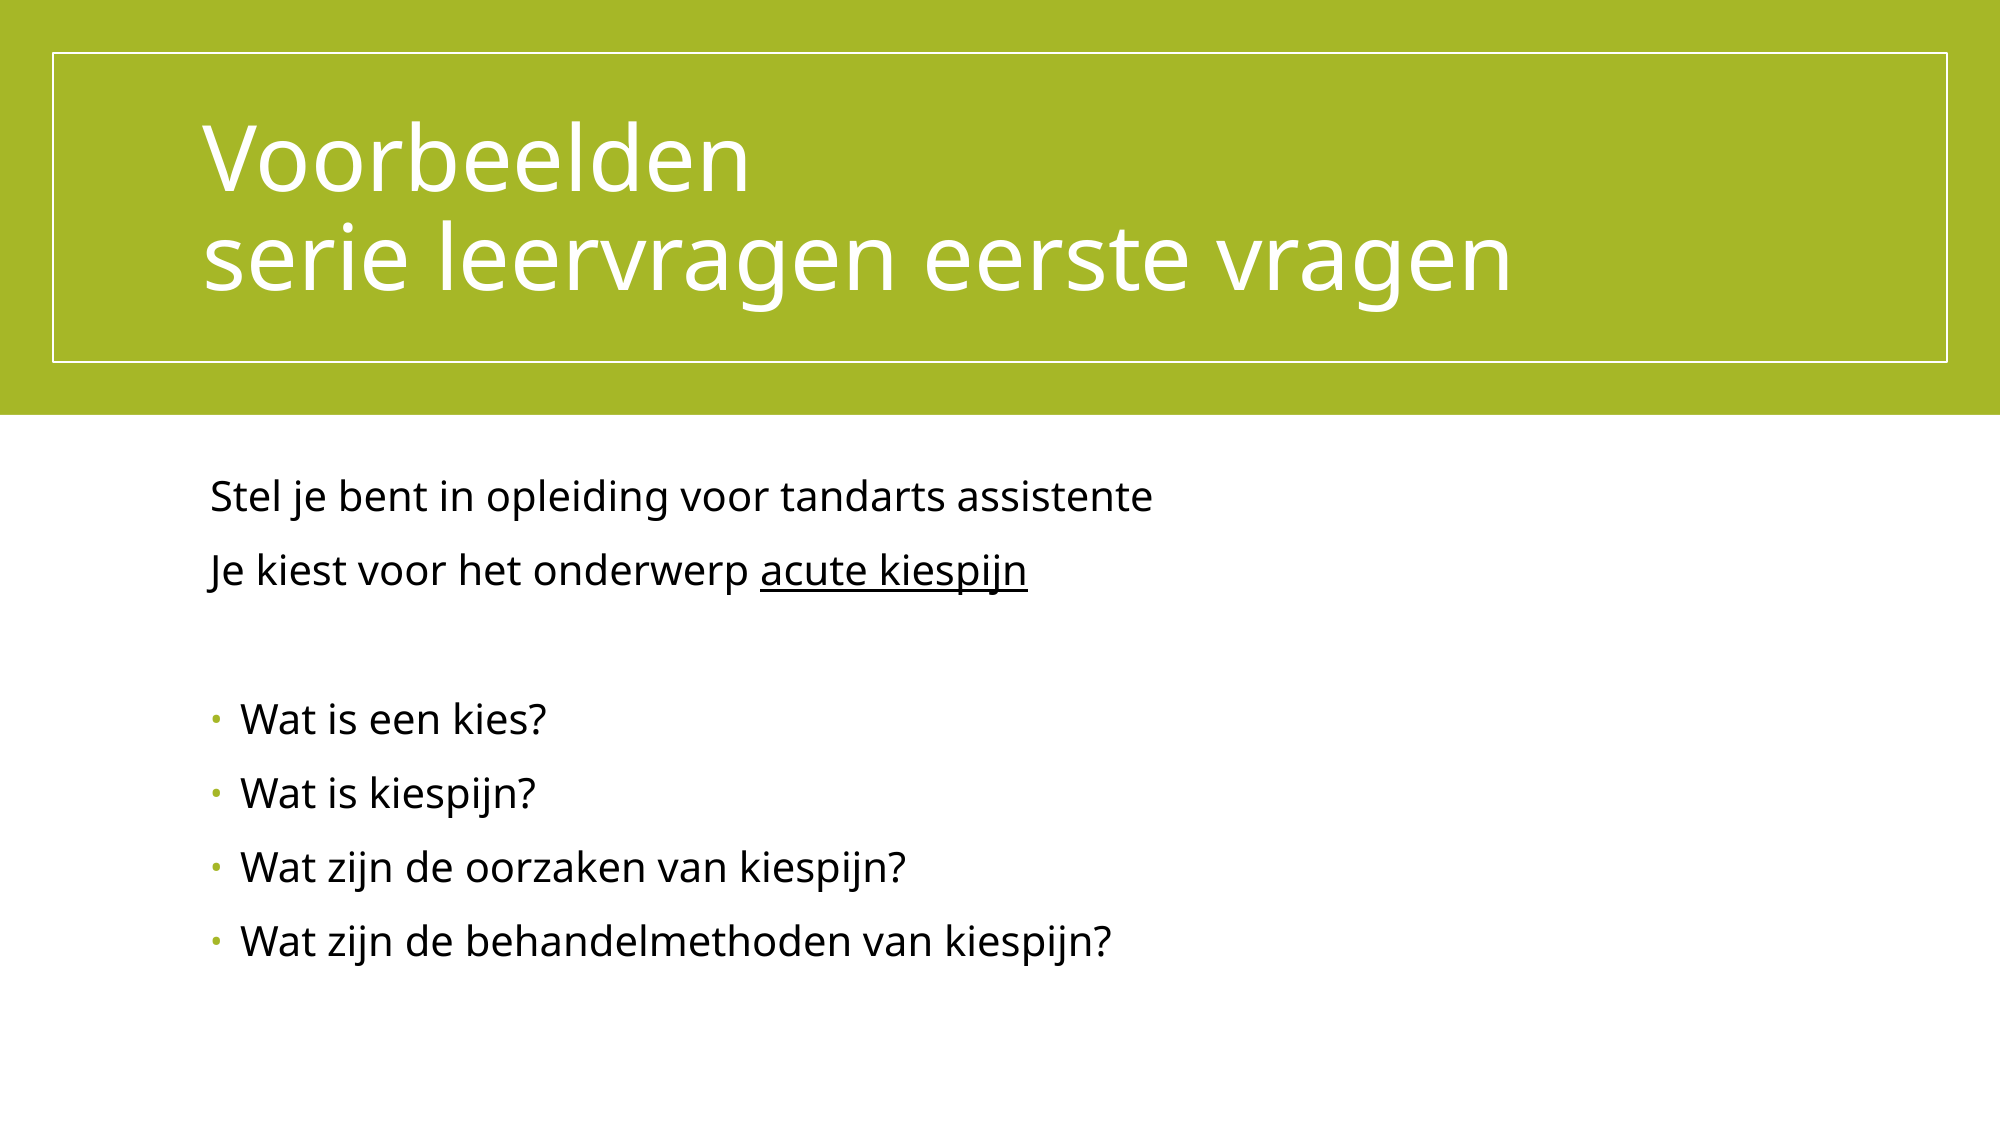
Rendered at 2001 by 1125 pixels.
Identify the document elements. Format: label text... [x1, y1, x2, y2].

list Stel je bent in opleiding voor tandarts assistente Je kiest voor het onderwerp acute kiespijn Wat is een kies? Wat is kiespijn? Wat zijn de oorzaken van kiespijn? Wat zijn de behandelmethoden van kiespijn? [187, 467, 1808, 1000]
text_box [51, 51, 1949, 364]
title Voorbeelden serie leervragen eerste vragen [187, 99, 1808, 323]
text_box [0, 0, 2000, 413]
text_box [0, 413, 2000, 1125]
